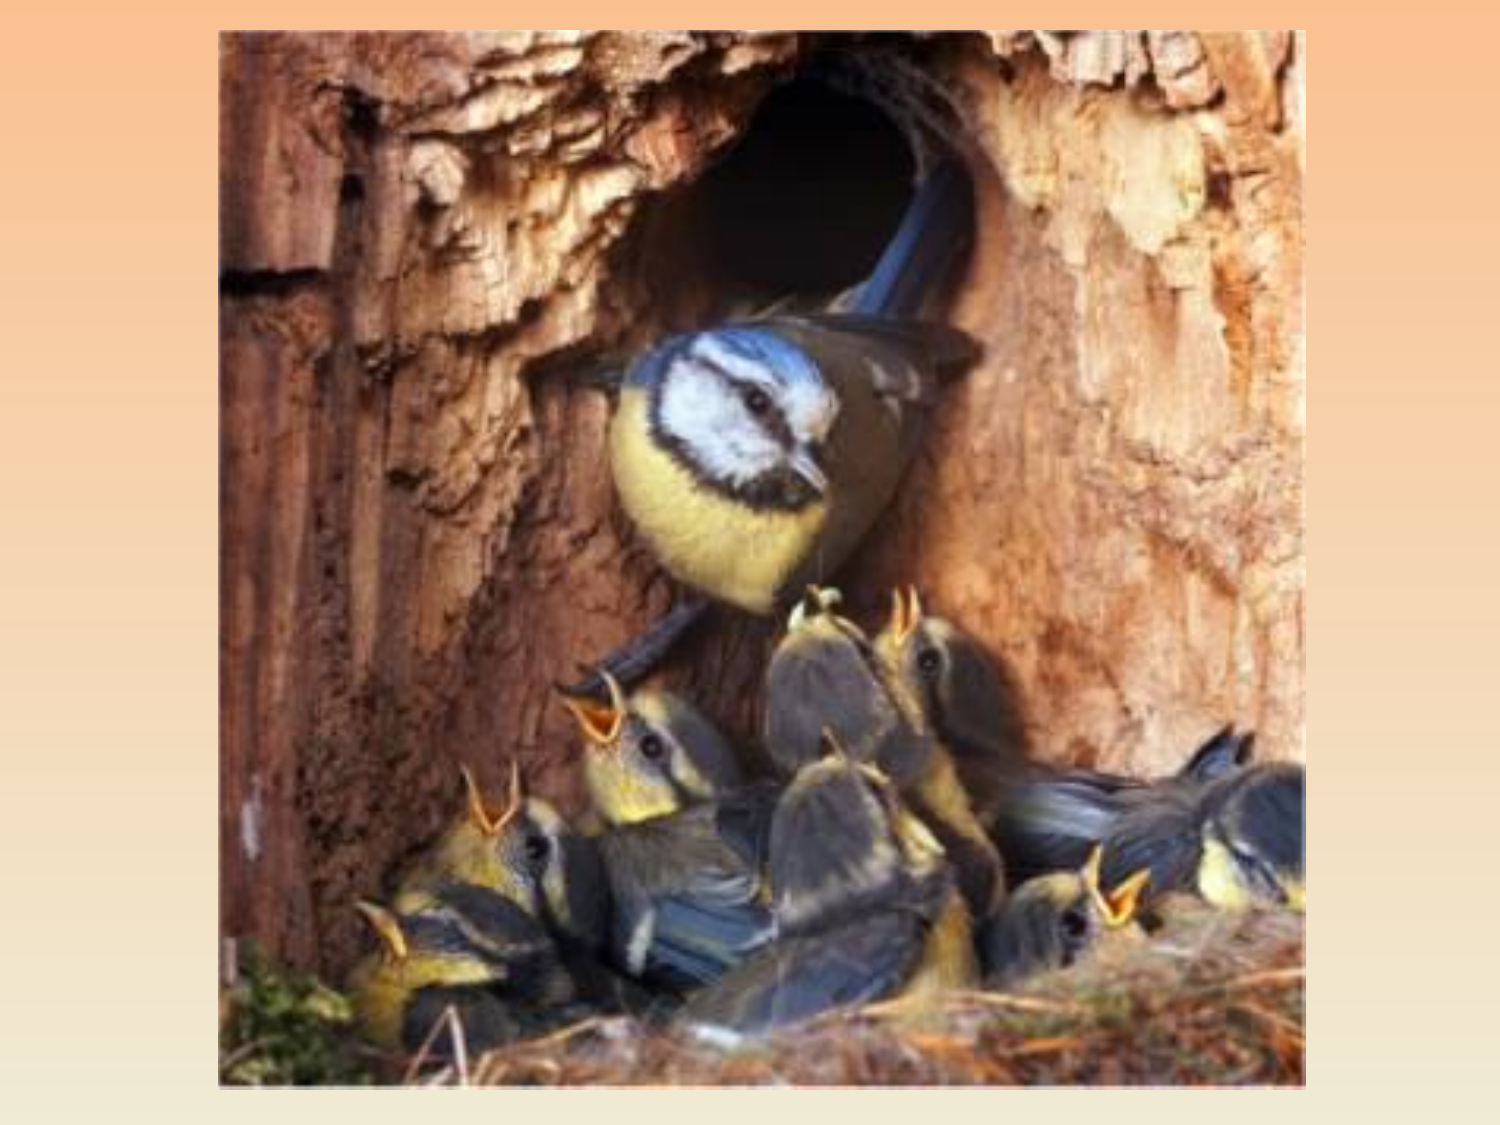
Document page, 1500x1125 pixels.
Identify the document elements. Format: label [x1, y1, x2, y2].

picture [218, 30, 1306, 1090]
